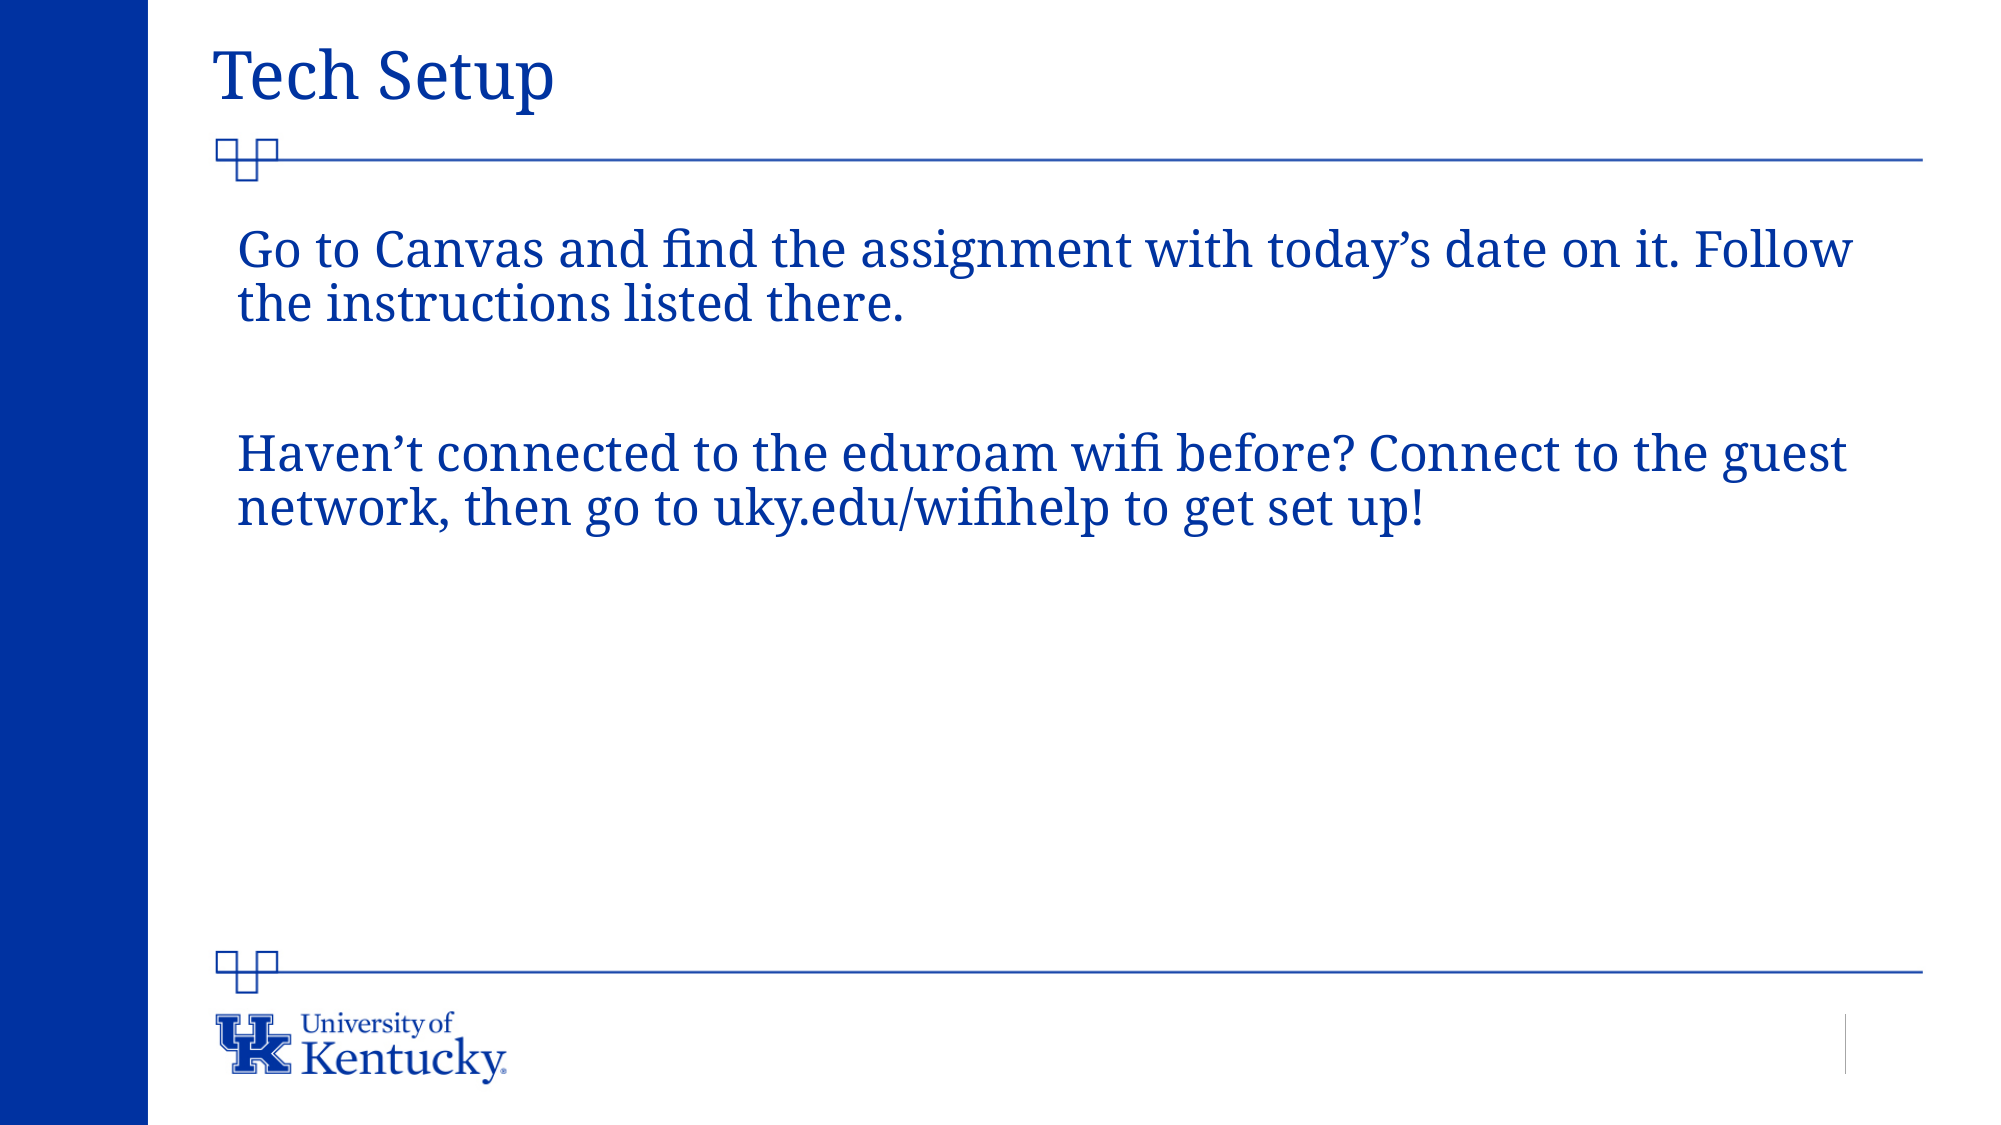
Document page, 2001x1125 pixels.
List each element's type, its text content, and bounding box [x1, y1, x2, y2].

picture [0, 0, 2001, 1125]
title Tech Setup [197, 29, 2000, 127]
list Go to Canvas and find the assignment with today’s date on it. Follow the instructions listed there. Haven’t connected to the eduroam wifi before? Connect to the guest network, then go to uky.edu/wifihelp to get set up! [222, 217, 1899, 952]
